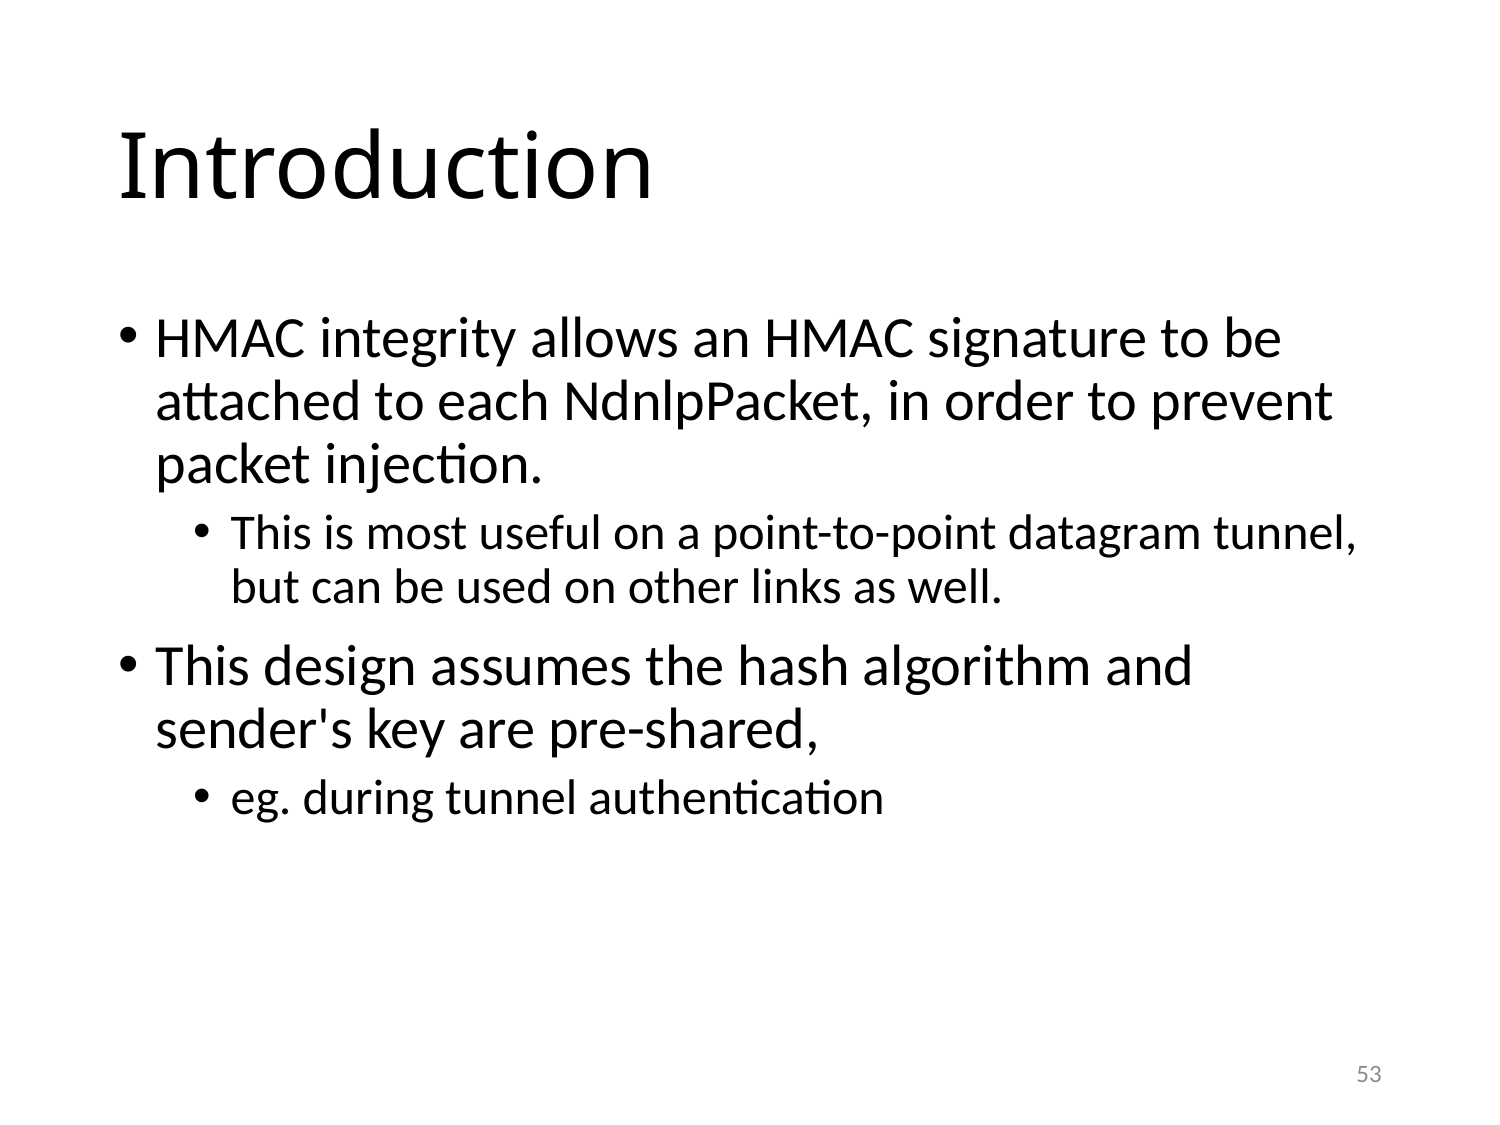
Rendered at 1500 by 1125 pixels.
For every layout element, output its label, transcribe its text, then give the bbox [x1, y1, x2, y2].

slide_number 53 [1059, 1042, 1397, 1103]
list HMAC integrity allows an HMAC signature to be attached to each NdnlpPacket, in order to prevent packet injection. This is most useful on a point-to-point datagram tunnel, but can be used on other links as well. This design assumes the hash algorithm and sender's key are pre-shared, eg. during tunnel authentication [103, 299, 1397, 1014]
title Introduction [103, 59, 1397, 278]
